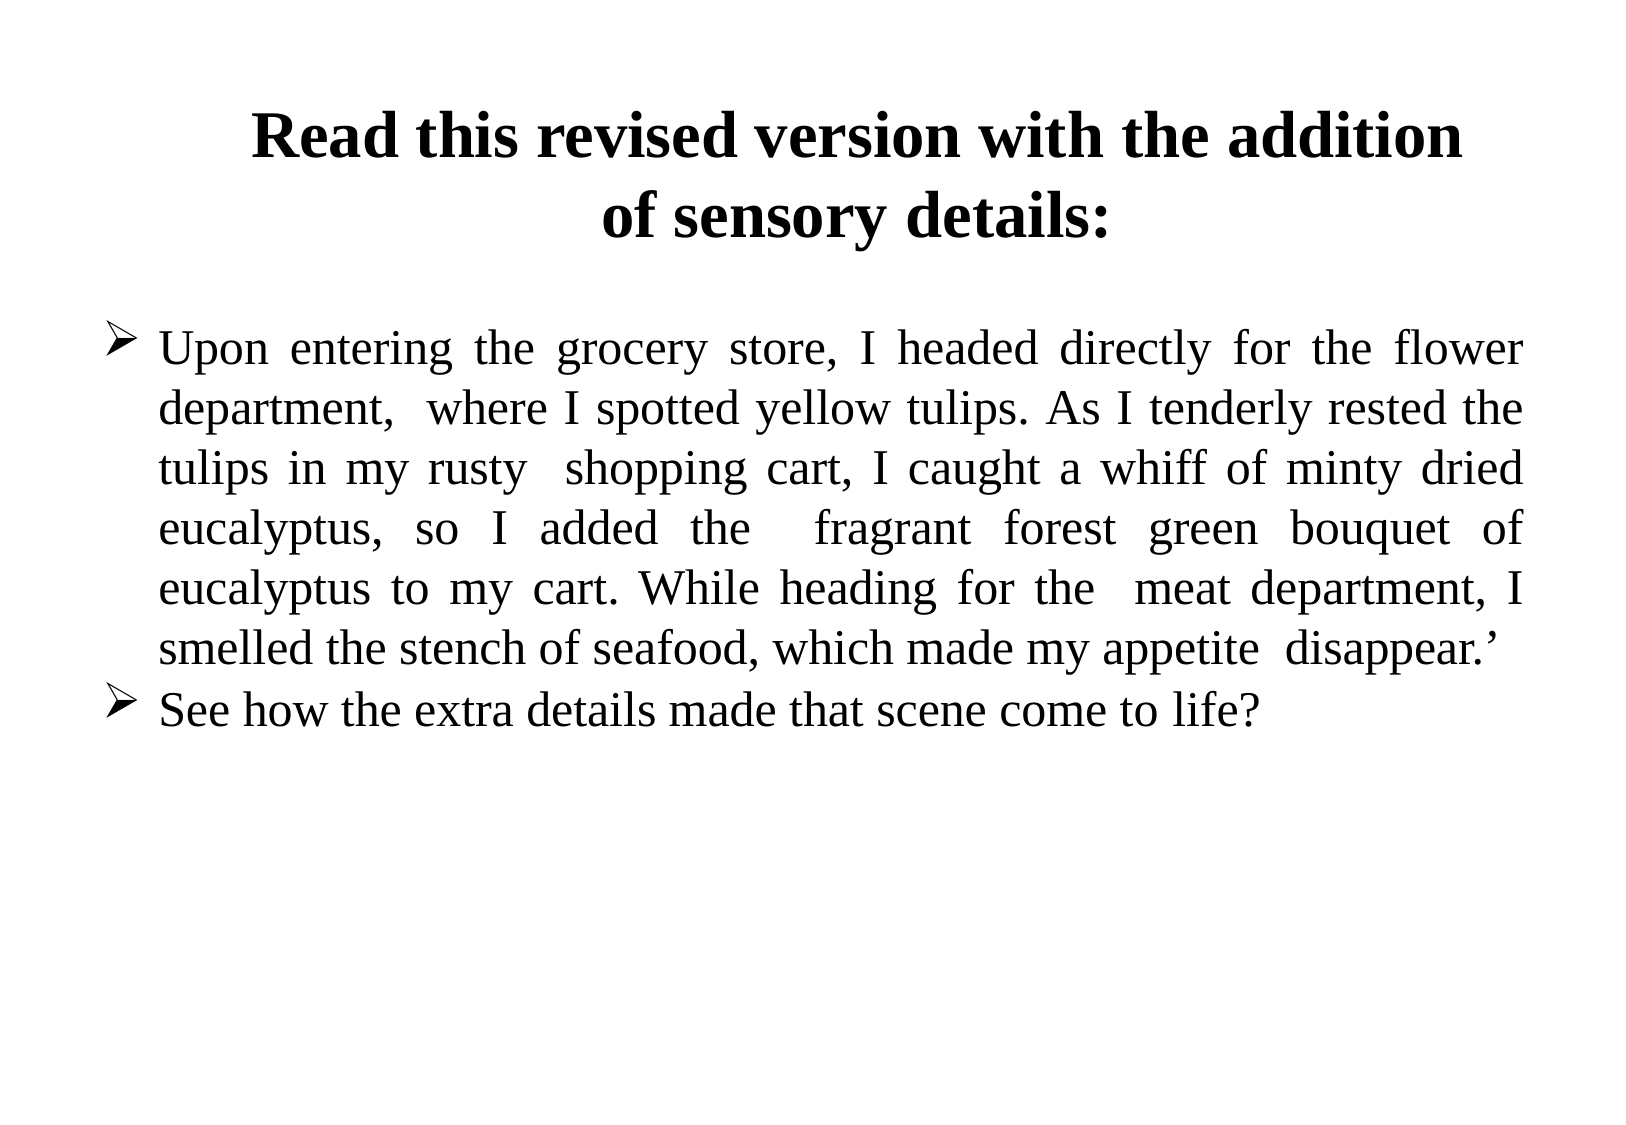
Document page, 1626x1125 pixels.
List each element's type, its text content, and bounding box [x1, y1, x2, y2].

text_box Upon entering the grocery store, I headed directly for the flower department, where I spotted yellow tulips. As I tenderly rested the tulips in my rusty shopping cart, I caught a whiff of minty dried eucalyptus, so I added the fragrant forest green bouquet of eucalyptus to my cart. While heading for the meat department, I smelled the stench of seafood, which made my appetite disappear.’ See how the extra details made that scene come to life? [99, 312, 1525, 737]
title Read this revised version with the addition of sensory details: [225, 74, 1488, 265]
